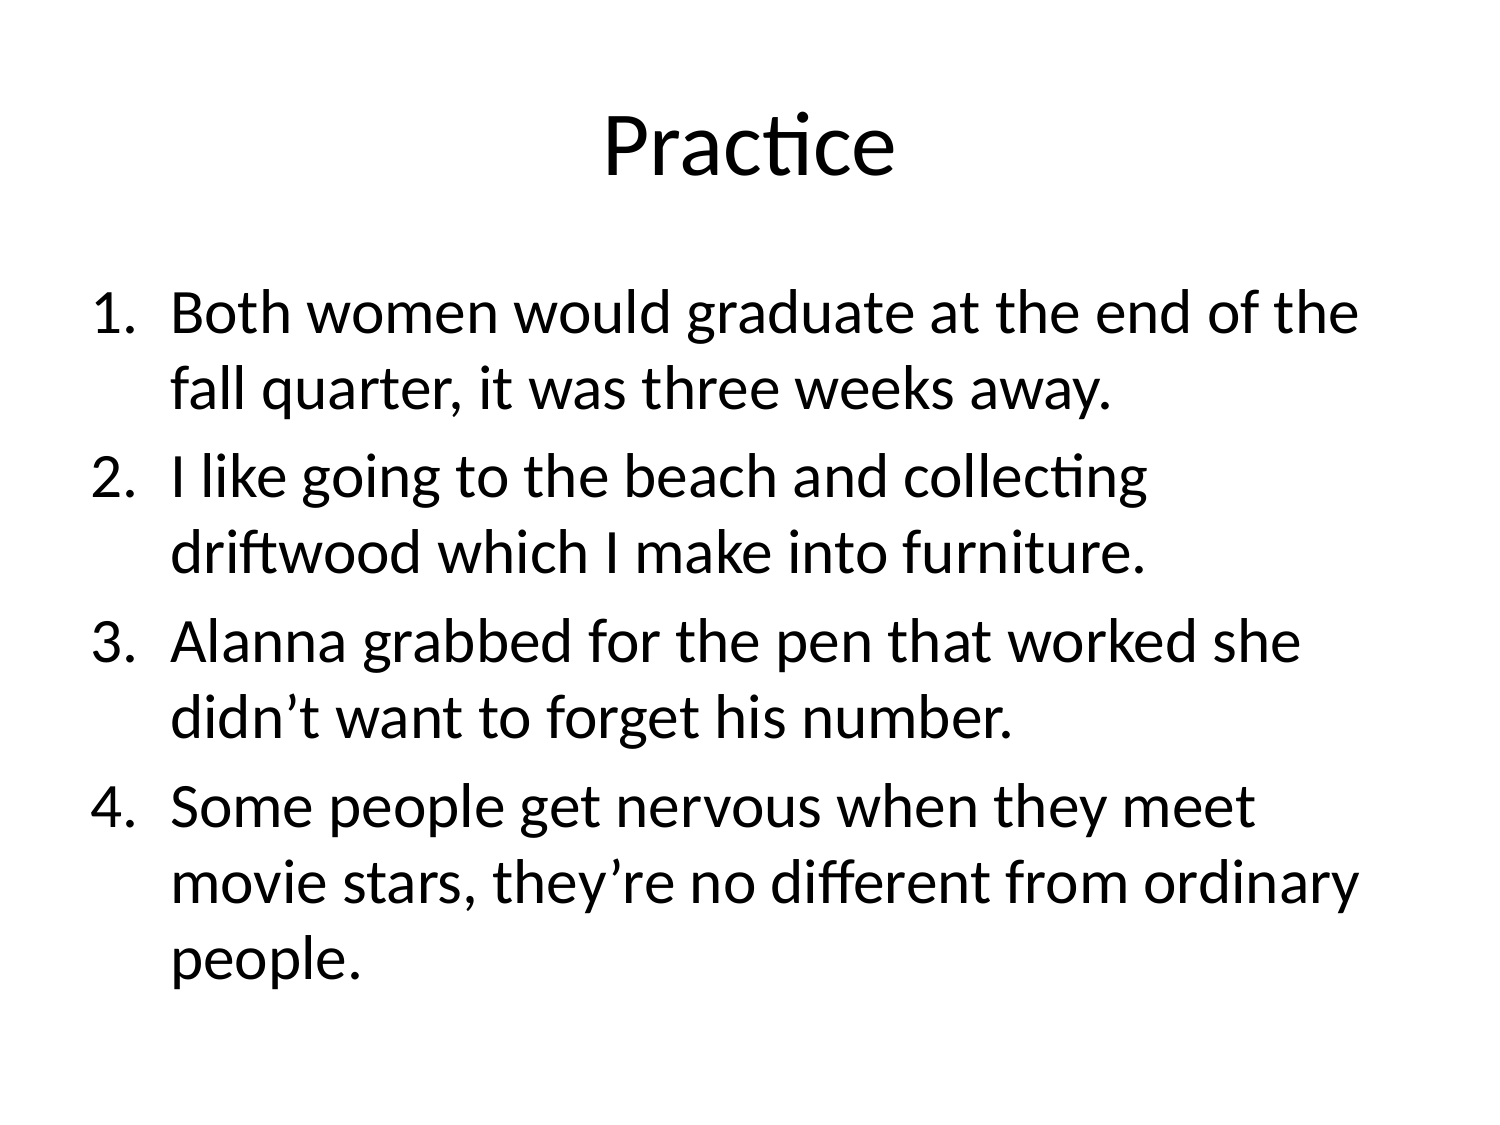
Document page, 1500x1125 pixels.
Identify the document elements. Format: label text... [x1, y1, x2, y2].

list Both women would graduate at the end of the fall quarter, it was three weeks away. I like going to the beach and collecting driftwood which I make into furniture. Alanna grabbed for the pen that worked she didn’t want to forget his number. Some people get nervous when they meet movie stars, they’re no different from ordinary people. [75, 262, 1425, 1005]
title Practice [75, 45, 1425, 233]
